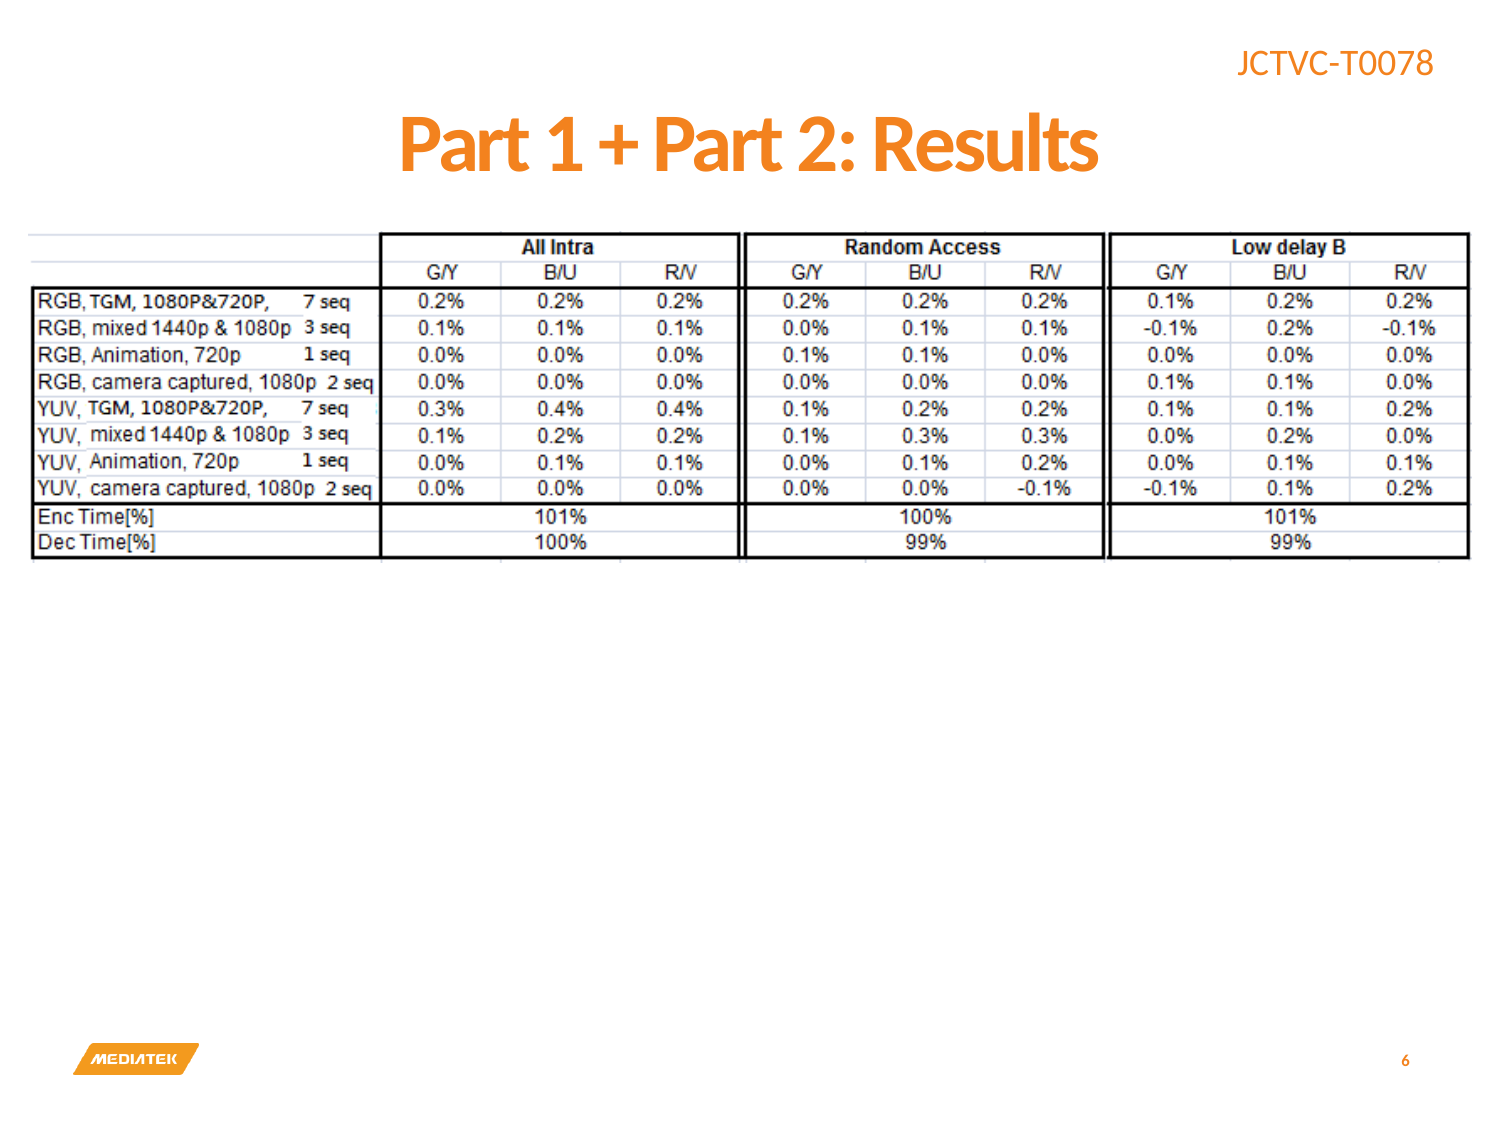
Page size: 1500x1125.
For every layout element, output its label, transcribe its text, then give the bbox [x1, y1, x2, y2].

text_box JCTVC-T0078 [1222, 30, 1471, 91]
title Part 1 + Part 2: Results [75, 99, 1425, 230]
picture [73, 1043, 199, 1075]
picture [28, 231, 1472, 563]
slide_number 6 [1251, 1029, 1425, 1090]
